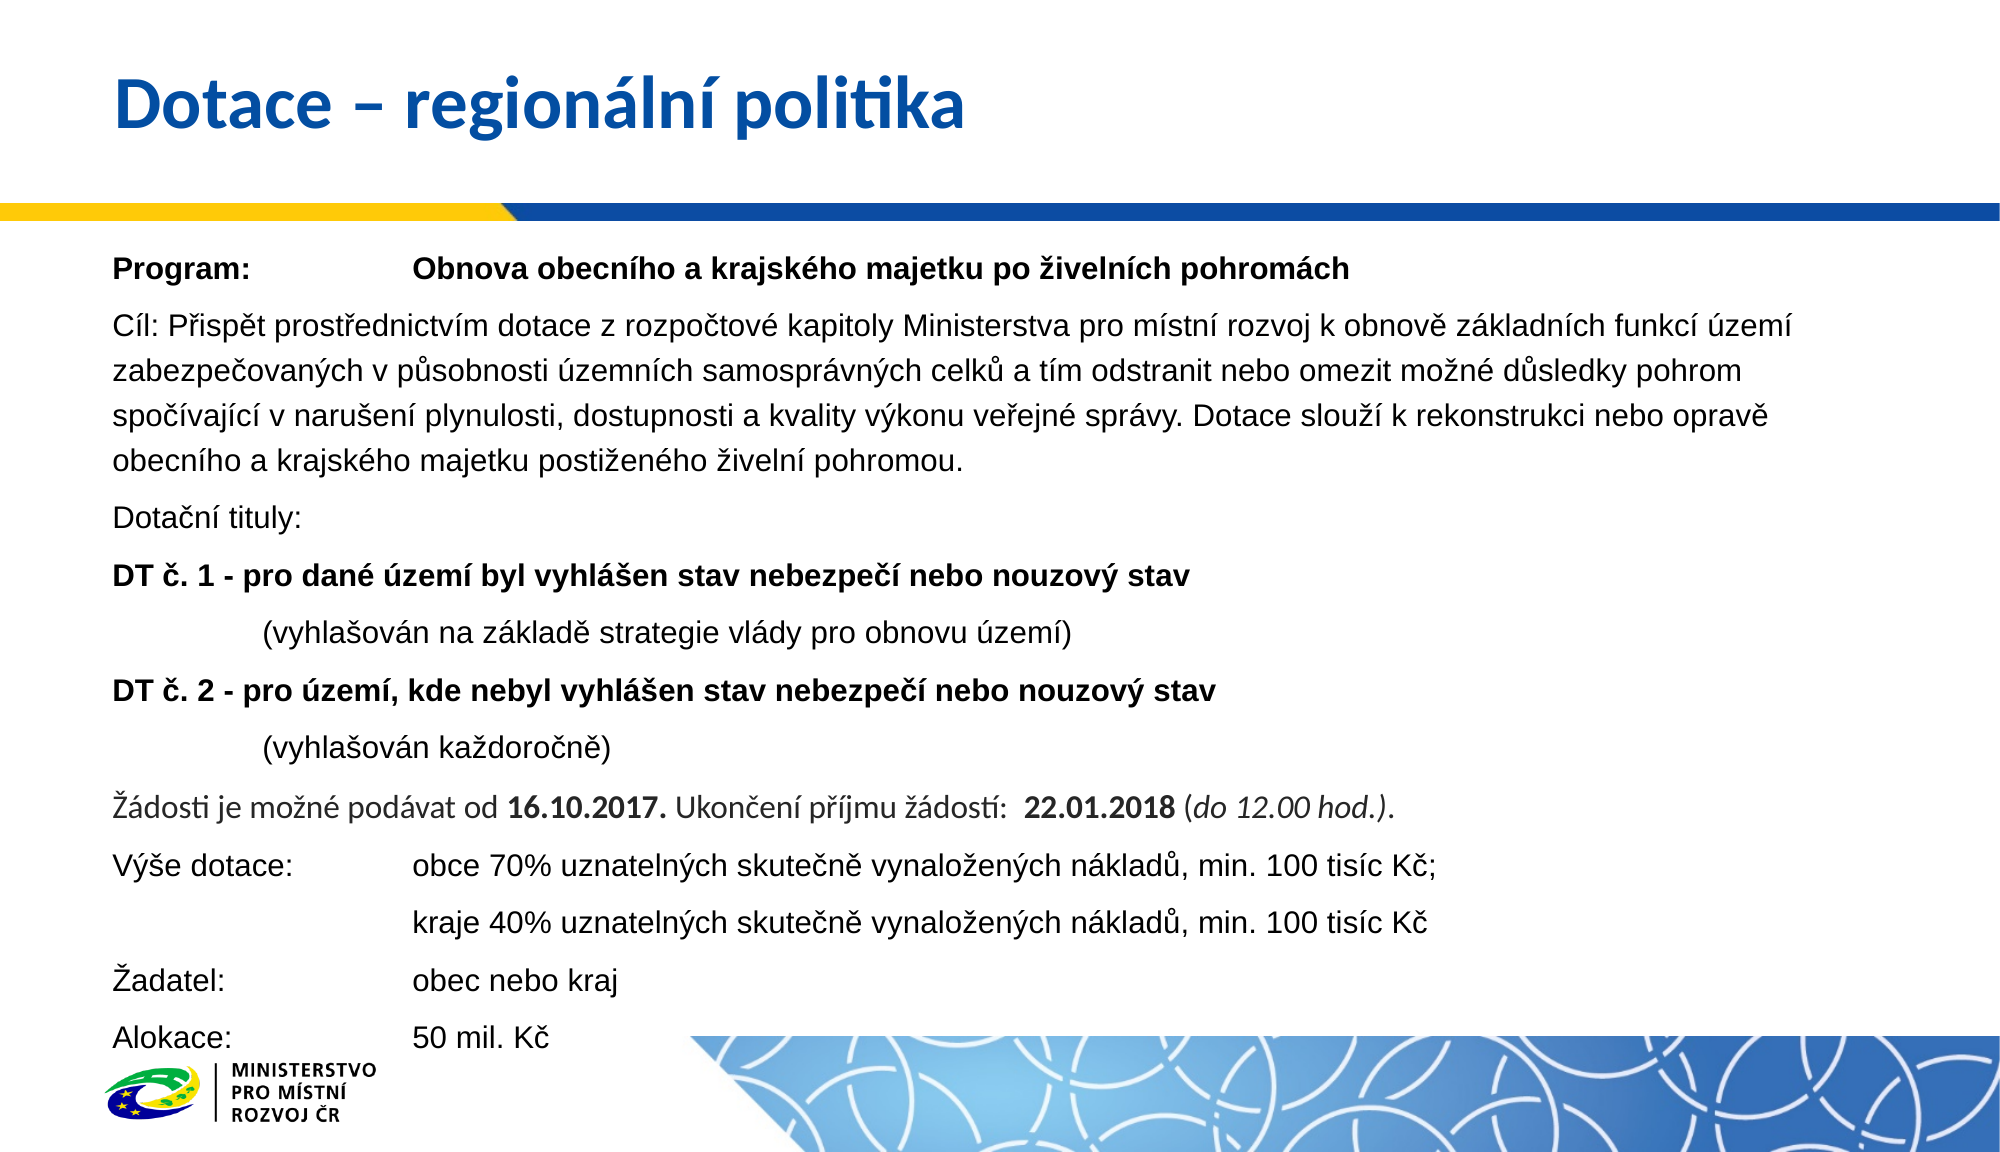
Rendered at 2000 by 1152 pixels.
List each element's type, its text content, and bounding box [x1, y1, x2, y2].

picture [95, 1035, 398, 1149]
picture [0, 203, 2000, 221]
picture [680, 1036, 2000, 1152]
list Program: Obnova obecního a krajského majetku po živelních pohromách Cíl: Přispět prostřednictvím dotace z rozpočtové kapitoly Ministerstva pro místní rozvoj k obnově základních funkcí území zabezpečovaných v působnosti územních samosprávných celků a tím odstranit nebo omezit možné důsledky pohrom spočívající v narušení plynulosti, dostupnosti a kvality výkonu veřejné správy. Dotace slouží k rekonstrukci nebo opravě obecního a krajského majetku postiženého živelní pohromou. Dotační tituly: DT č. 1 - pro dané území byl vyhlášen stav nebezpečí nebo nouzový stav (vyhlašován na základě strategie vlády pro obnovu území) DT č. 2 - pro území, kde nebyl vyhlášen stav nebezpečí nebo nouzový stav (vyhlašován každoročně) Žádosti je možné podávat od 16.10.2017. Ukončení příjmu žádostí: 22.01.2018 (do 12.00 hod.). Výše dotace: obce 70% uznatelných skutečně vynaložených nákladů, min. 100 tisíc Kč; kraje 40% uznatelných skutečně vynaložených nákladů, min. 100 tisíc Kč Žadatel: obec nebo kraj Alokace: 50 mil. Kč [97, 233, 1898, 994]
title Dotace – regionální politika [99, 46, 1900, 198]
